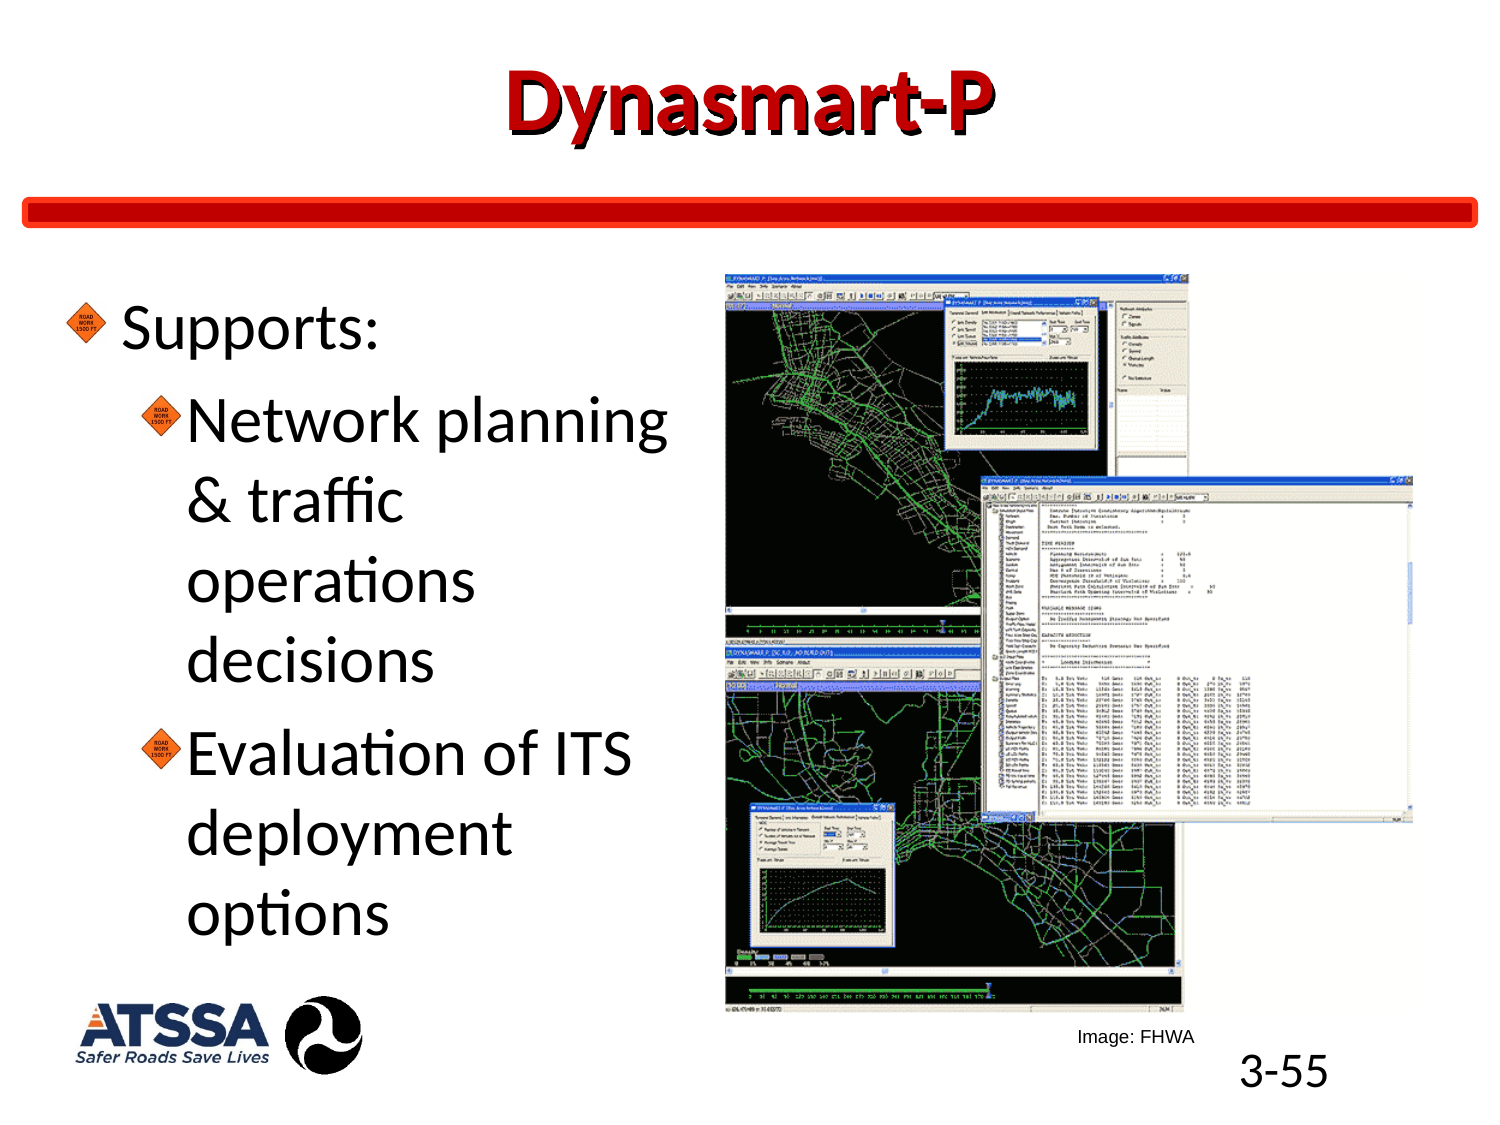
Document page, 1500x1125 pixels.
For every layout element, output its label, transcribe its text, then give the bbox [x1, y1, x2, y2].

title Dynasmart-P [0, 0, 1500, 188]
picture [140, 394, 182, 437]
picture [65, 301, 107, 344]
picture [724, 274, 1413, 1014]
picture [75, 1003, 269, 1063]
picture [276, 989, 370, 1077]
list Supports: Network planning & traffic operations decisions Evaluation of ITS deployment options [49, 274, 723, 988]
text_box Image: FHWA [1062, 1022, 1250, 1055]
picture [140, 727, 182, 770]
